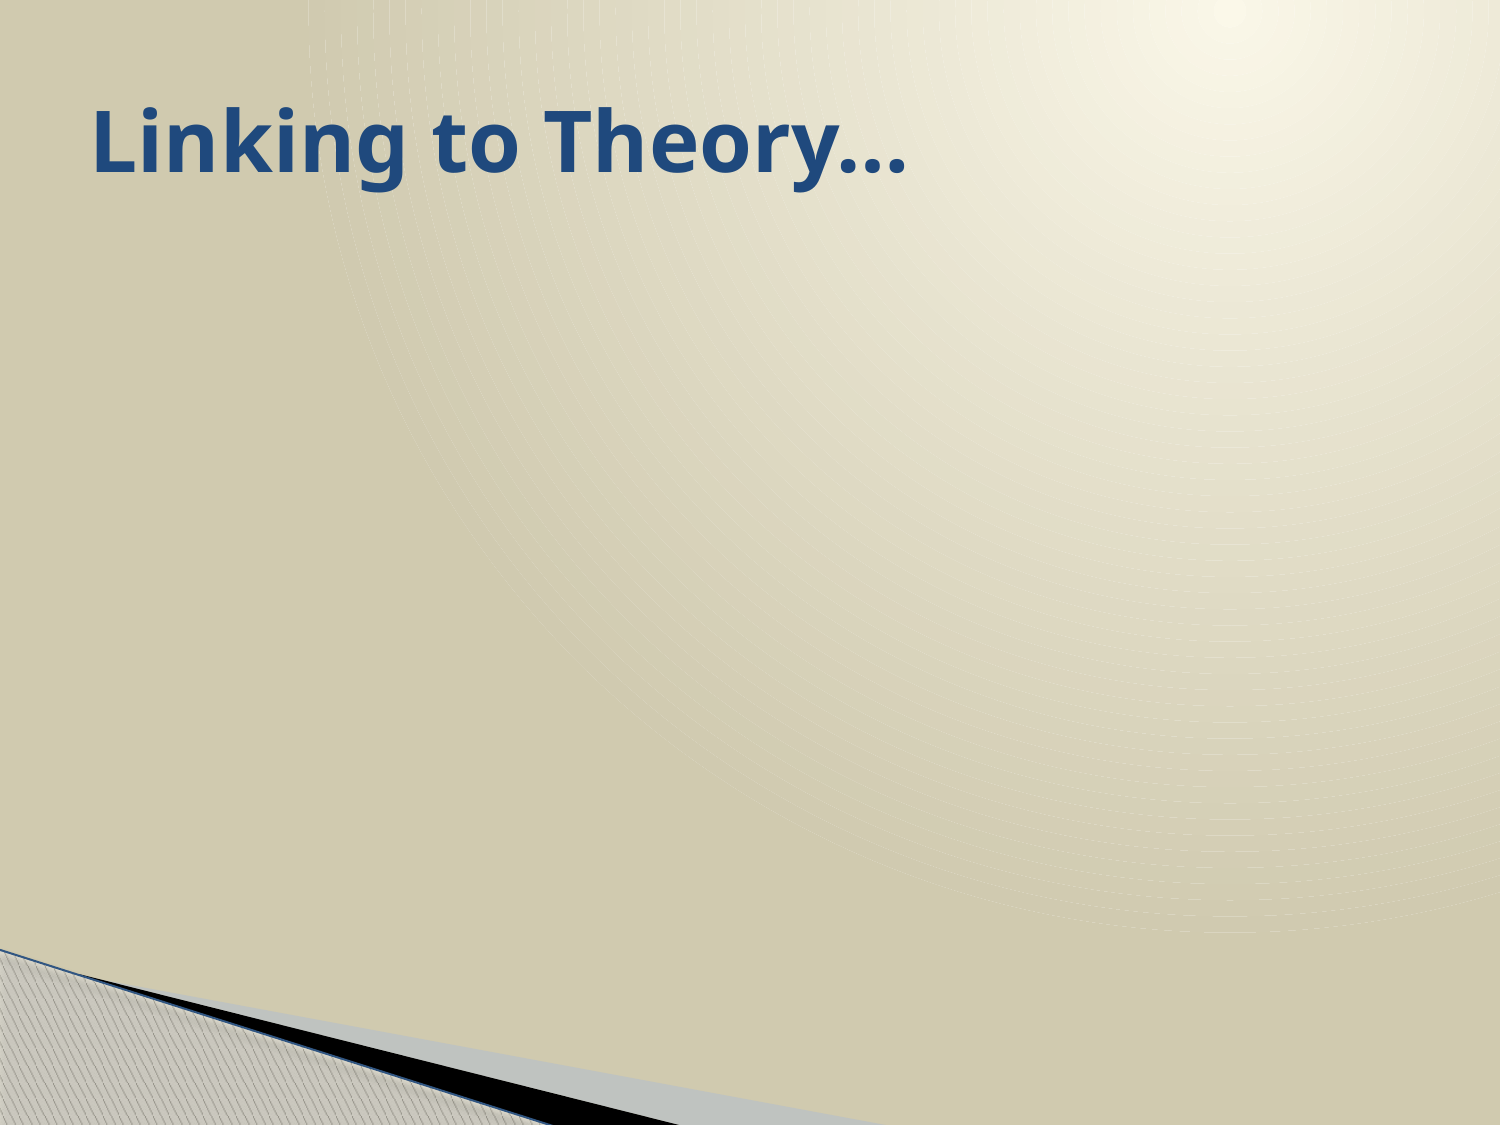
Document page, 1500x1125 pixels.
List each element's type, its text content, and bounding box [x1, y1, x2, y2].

title Linking to Theory… [75, 45, 1425, 233]
